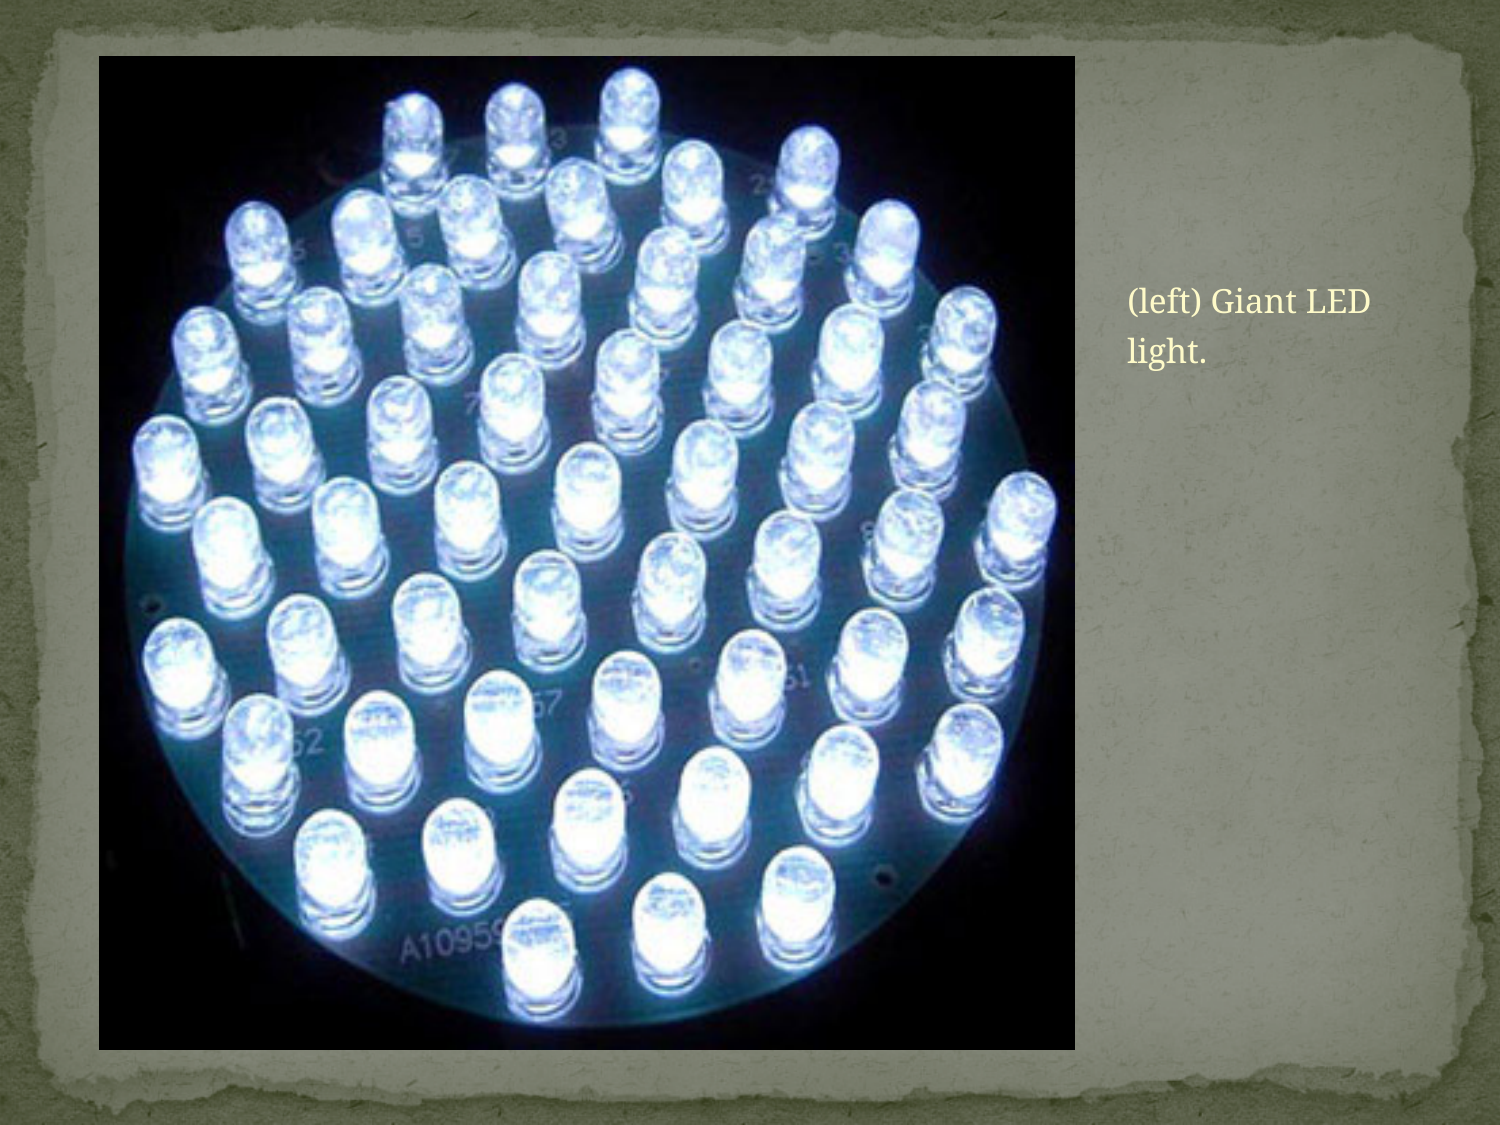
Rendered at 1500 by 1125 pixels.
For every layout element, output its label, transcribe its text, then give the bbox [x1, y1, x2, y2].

list (left) Giant LED light. [1112, 262, 1438, 875]
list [102, 59, 1073, 1049]
